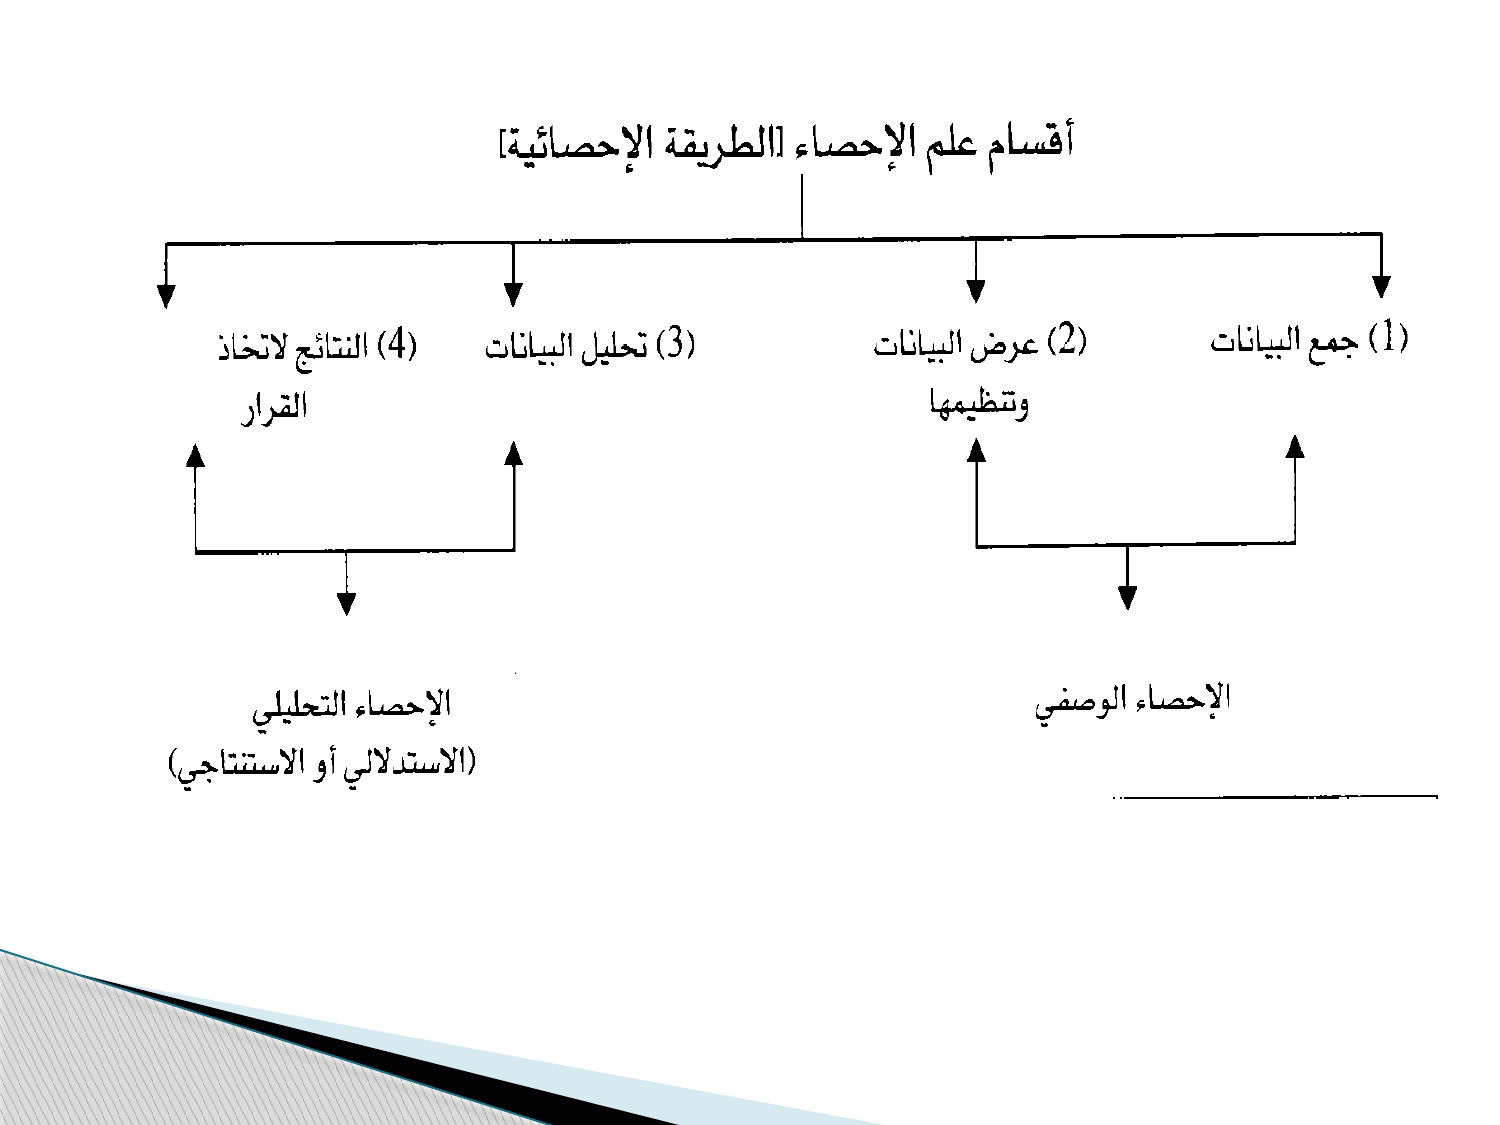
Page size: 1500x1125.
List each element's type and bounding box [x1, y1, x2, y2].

picture [40, 101, 1445, 799]
